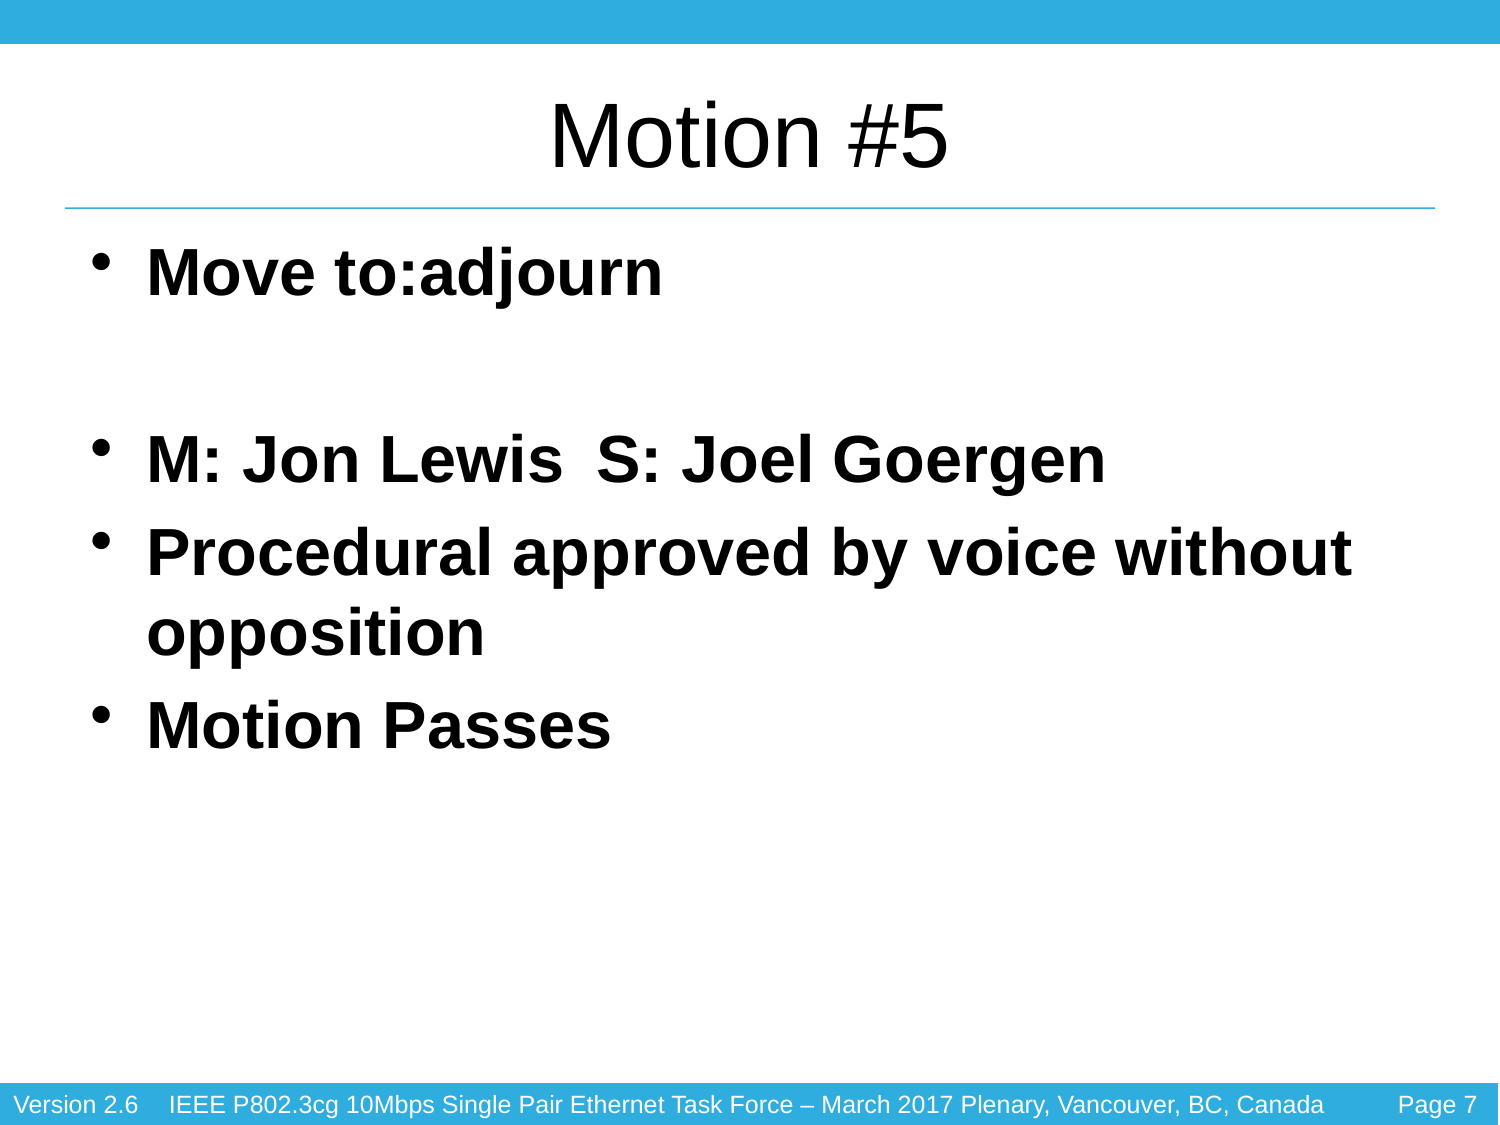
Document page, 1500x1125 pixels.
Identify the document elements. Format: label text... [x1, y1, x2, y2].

list Move to:adjourn M: Jon Lewis S: Joel Goergen Procedural approved by voice without opposition Motion Passes [74, 221, 1426, 965]
title Motion #5 [74, 66, 1426, 197]
